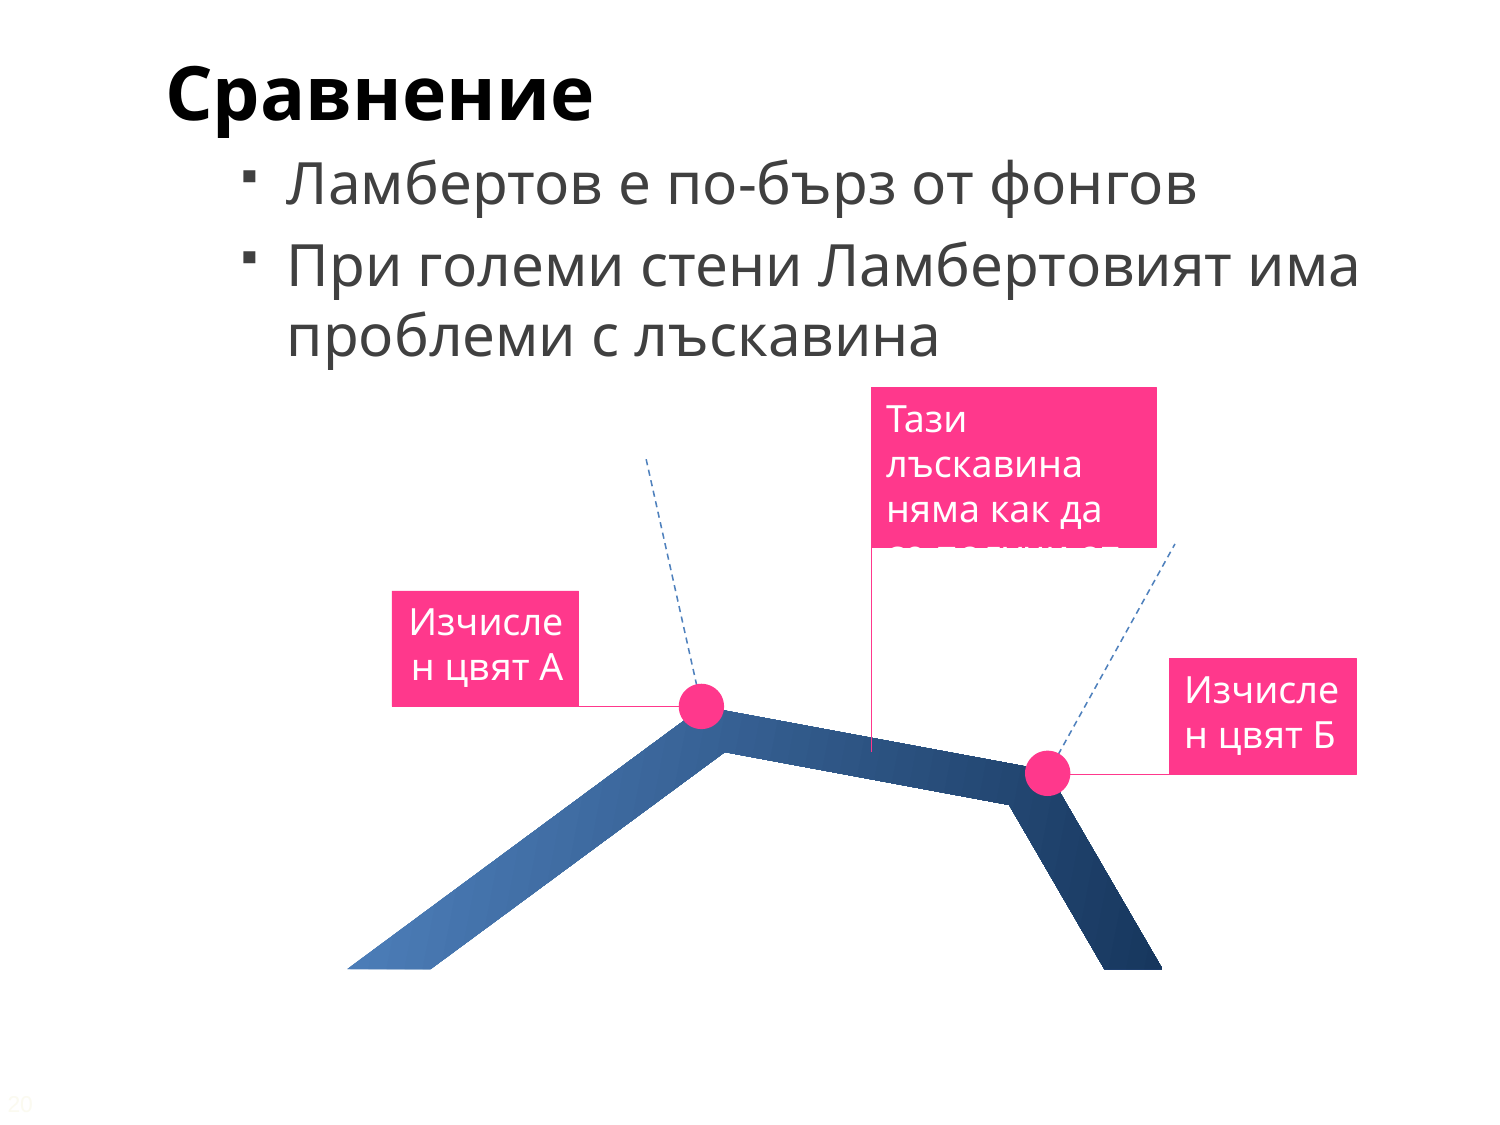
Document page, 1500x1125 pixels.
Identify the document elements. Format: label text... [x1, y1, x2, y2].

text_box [870, 387, 1157, 753]
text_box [645, 456, 702, 707]
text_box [391, 590, 688, 707]
text_box [679, 681, 727, 732]
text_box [1162, 543, 1176, 657]
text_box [1060, 658, 1357, 775]
list Сравнение Ламбертов е по-бърз от фонгов При големи стени Ламбертовият има проблеми с лъскавина [150, 37, 1488, 1113]
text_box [1047, 762, 1054, 774]
text_box [1022, 762, 1071, 799]
text_box [345, 708, 1165, 972]
